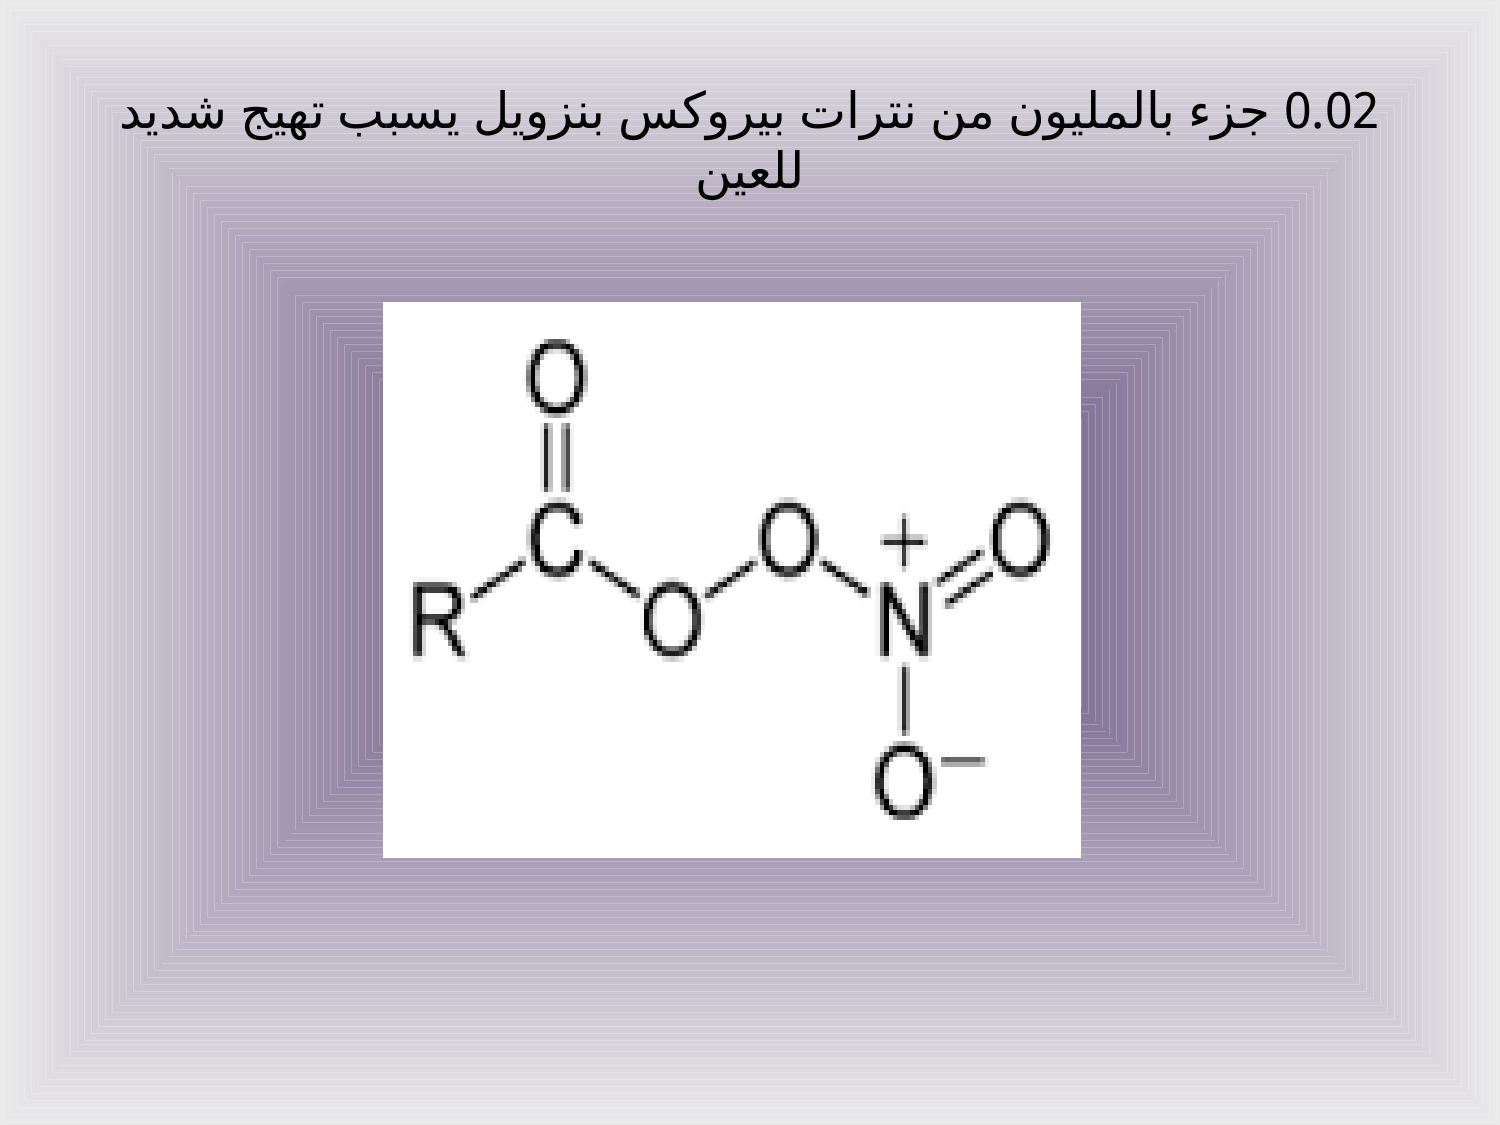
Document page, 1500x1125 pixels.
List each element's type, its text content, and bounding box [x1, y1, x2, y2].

title 0.02 جزء بالمليون من نترات بيروكس بنزويل يسبب تهيج شديد للعين [75, 45, 1425, 233]
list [383, 302, 1081, 859]
